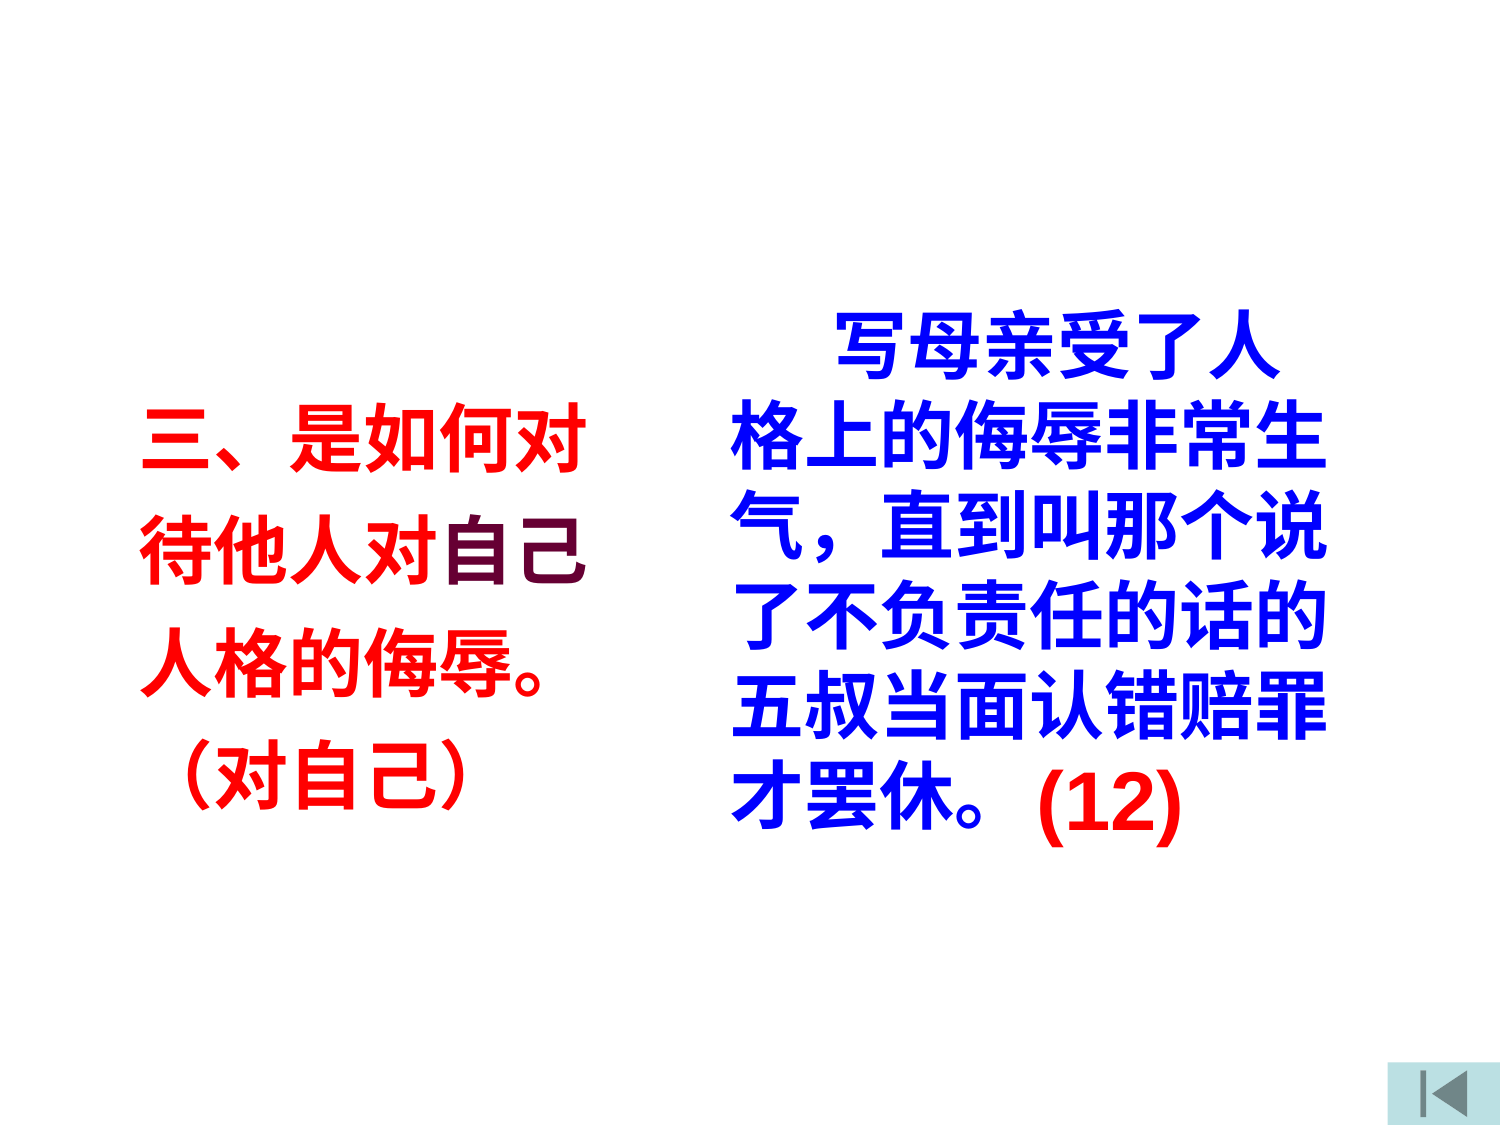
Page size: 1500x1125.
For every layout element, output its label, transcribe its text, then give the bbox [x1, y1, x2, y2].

text_box 写母亲受了人格上的侮辱非常生气，直到叫那个说了不负责任的话的五叔当面认错赔罪才罢休。 [714, 290, 1366, 846]
text_box (12) [1021, 739, 1235, 855]
text_box 三、是如何对待他人对自己人格的侮辱。 （对自己） [123, 361, 621, 827]
text_box [1387, 1062, 1500, 1125]
